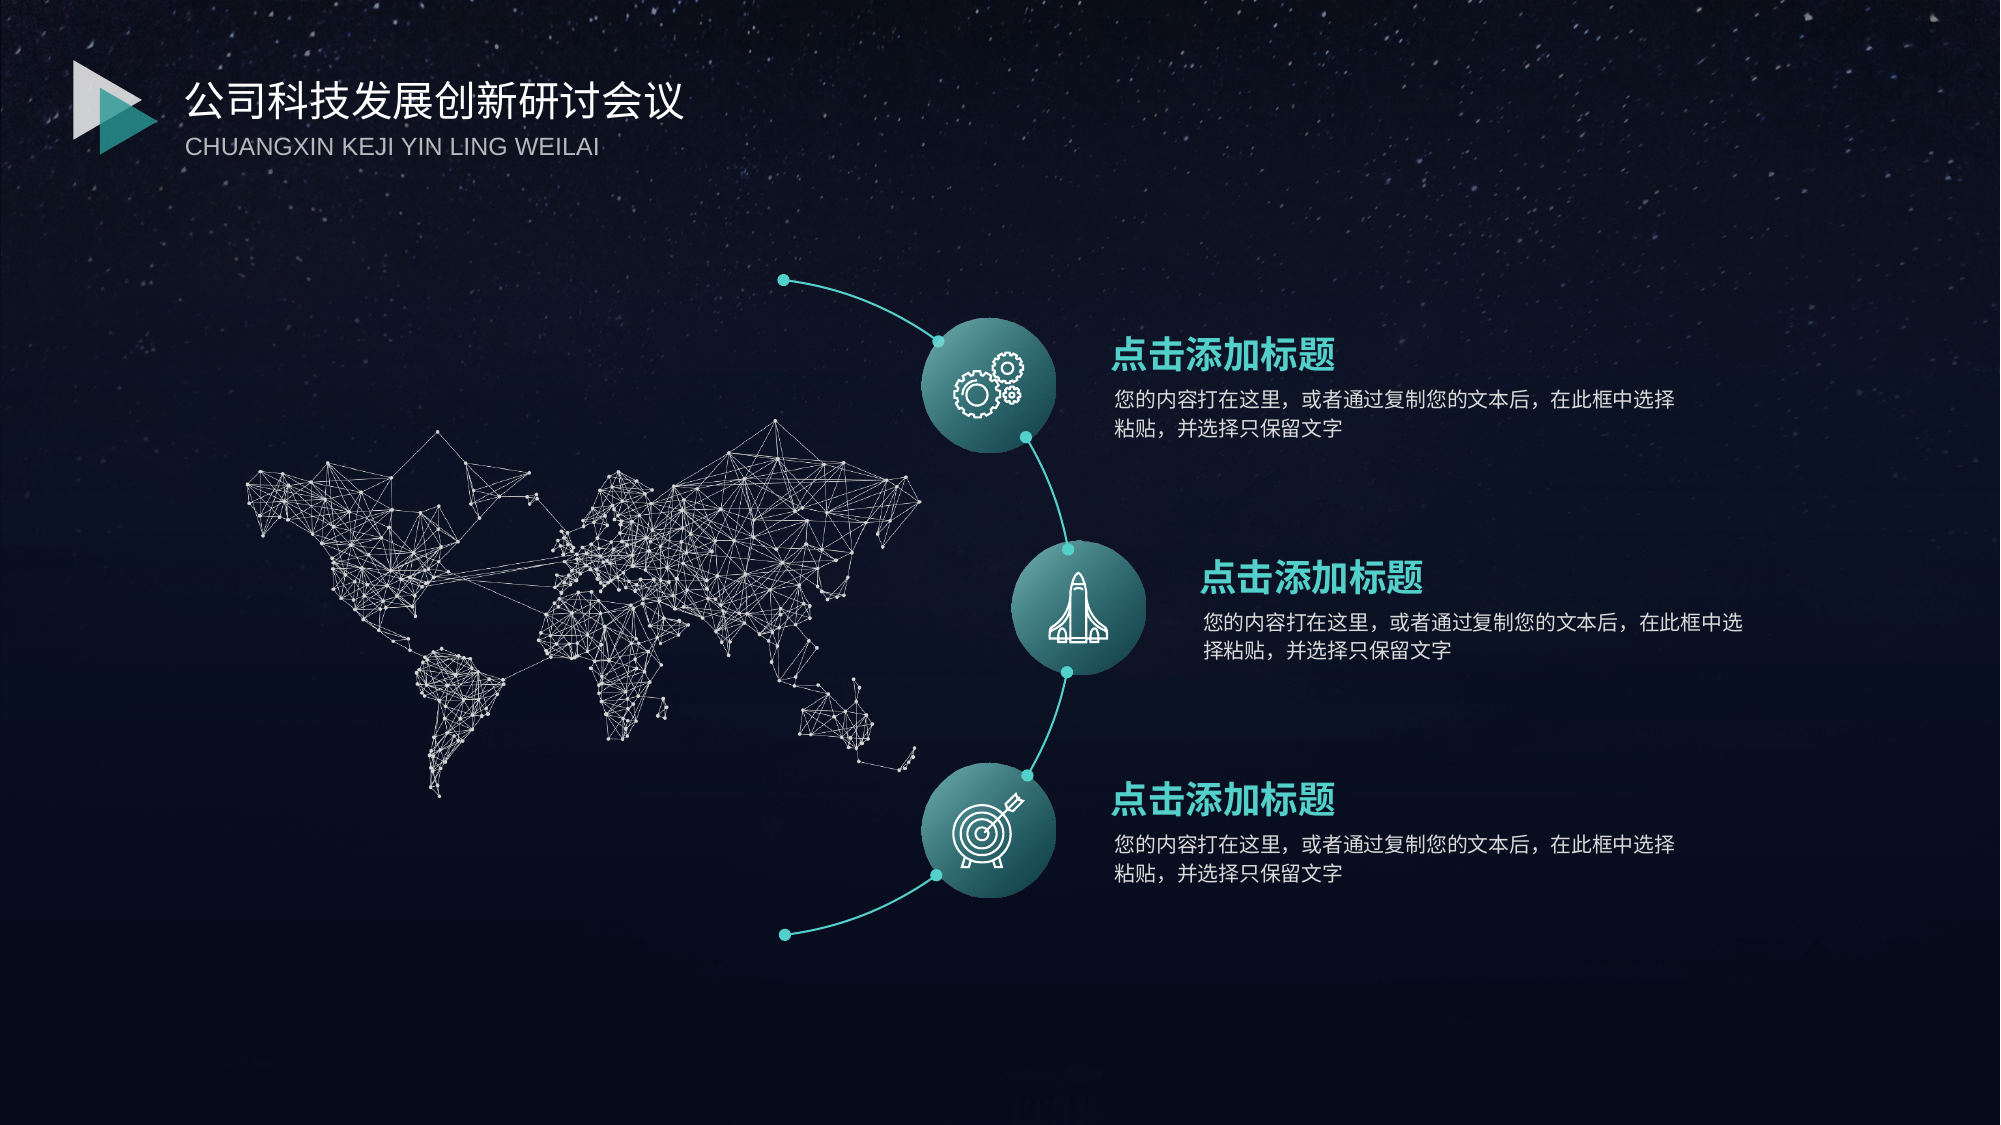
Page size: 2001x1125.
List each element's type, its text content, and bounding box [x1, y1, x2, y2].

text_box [1146, 323, 1865, 441]
picture [0, 0, 2000, 1125]
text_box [73, 60, 158, 155]
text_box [1184, 546, 1796, 664]
text_box CHUANGXIN KEJI YIN LING WEILAI [169, 122, 699, 168]
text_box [413, 277, 1146, 938]
text_box 公司科技发展创新研讨会议 [169, 67, 710, 132]
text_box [1146, 768, 1865, 886]
